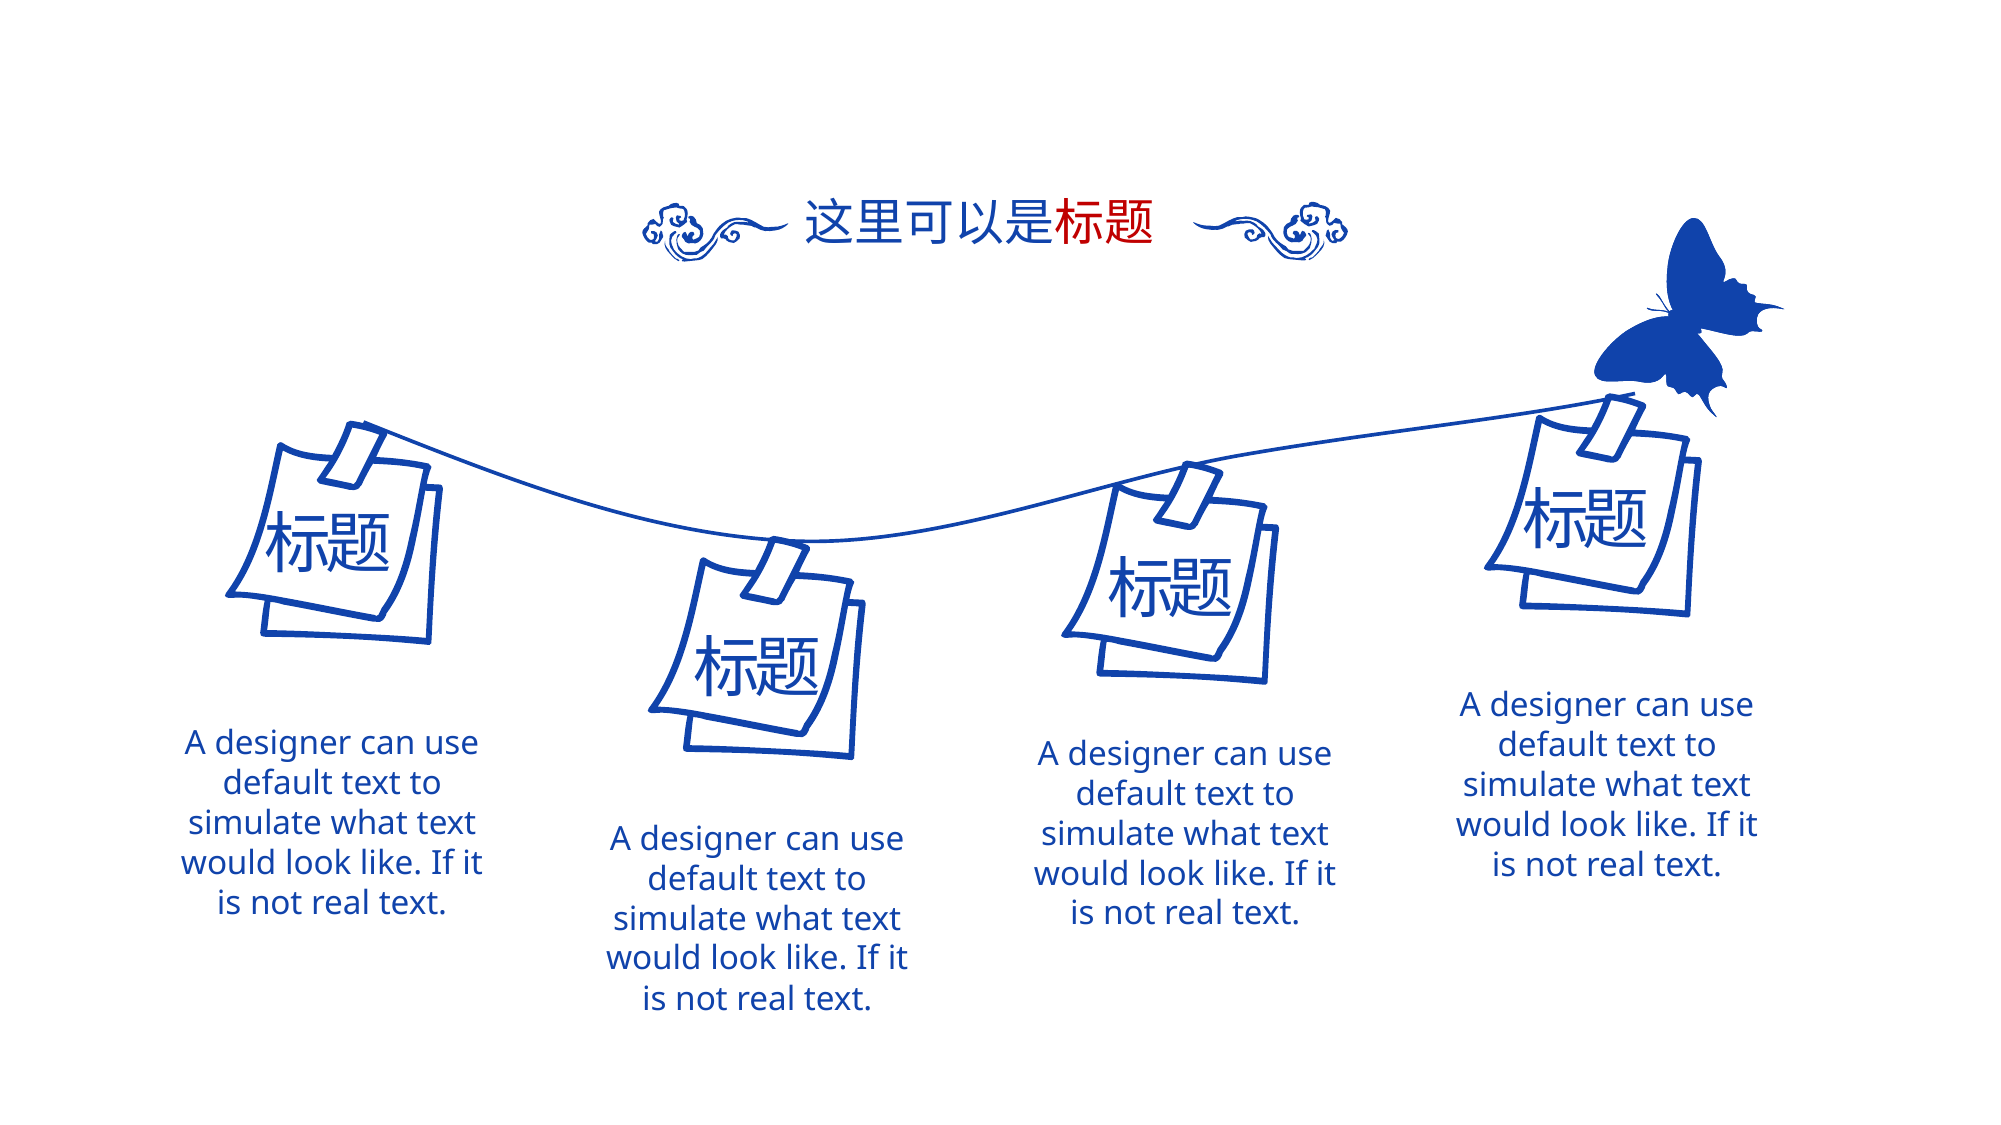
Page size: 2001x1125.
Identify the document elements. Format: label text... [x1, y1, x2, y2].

text_box A designer can use default text to simulate what text would look like. If it is not real text. [159, 713, 506, 929]
text_box 标题 [249, 493, 407, 589]
text_box 标题 [1507, 469, 1664, 565]
text_box [224, 420, 443, 645]
text_box 标题 [1092, 538, 1250, 633]
text_box 标题 [679, 617, 836, 713]
text_box [647, 541, 866, 761]
text_box [363, 394, 1582, 543]
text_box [642, 183, 1348, 263]
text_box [1582, 223, 1789, 428]
text_box [1483, 414, 1702, 618]
text_box A designer can use default text to simulate what text would look like. If it is not real text. [1434, 675, 1780, 891]
text_box A designer can use default text to simulate what text would look like. If it is not real text. [1012, 724, 1359, 939]
text_box [1061, 464, 1280, 685]
text_box A designer can use default text to simulate what text would look like. If it is not real text. [584, 809, 931, 1024]
